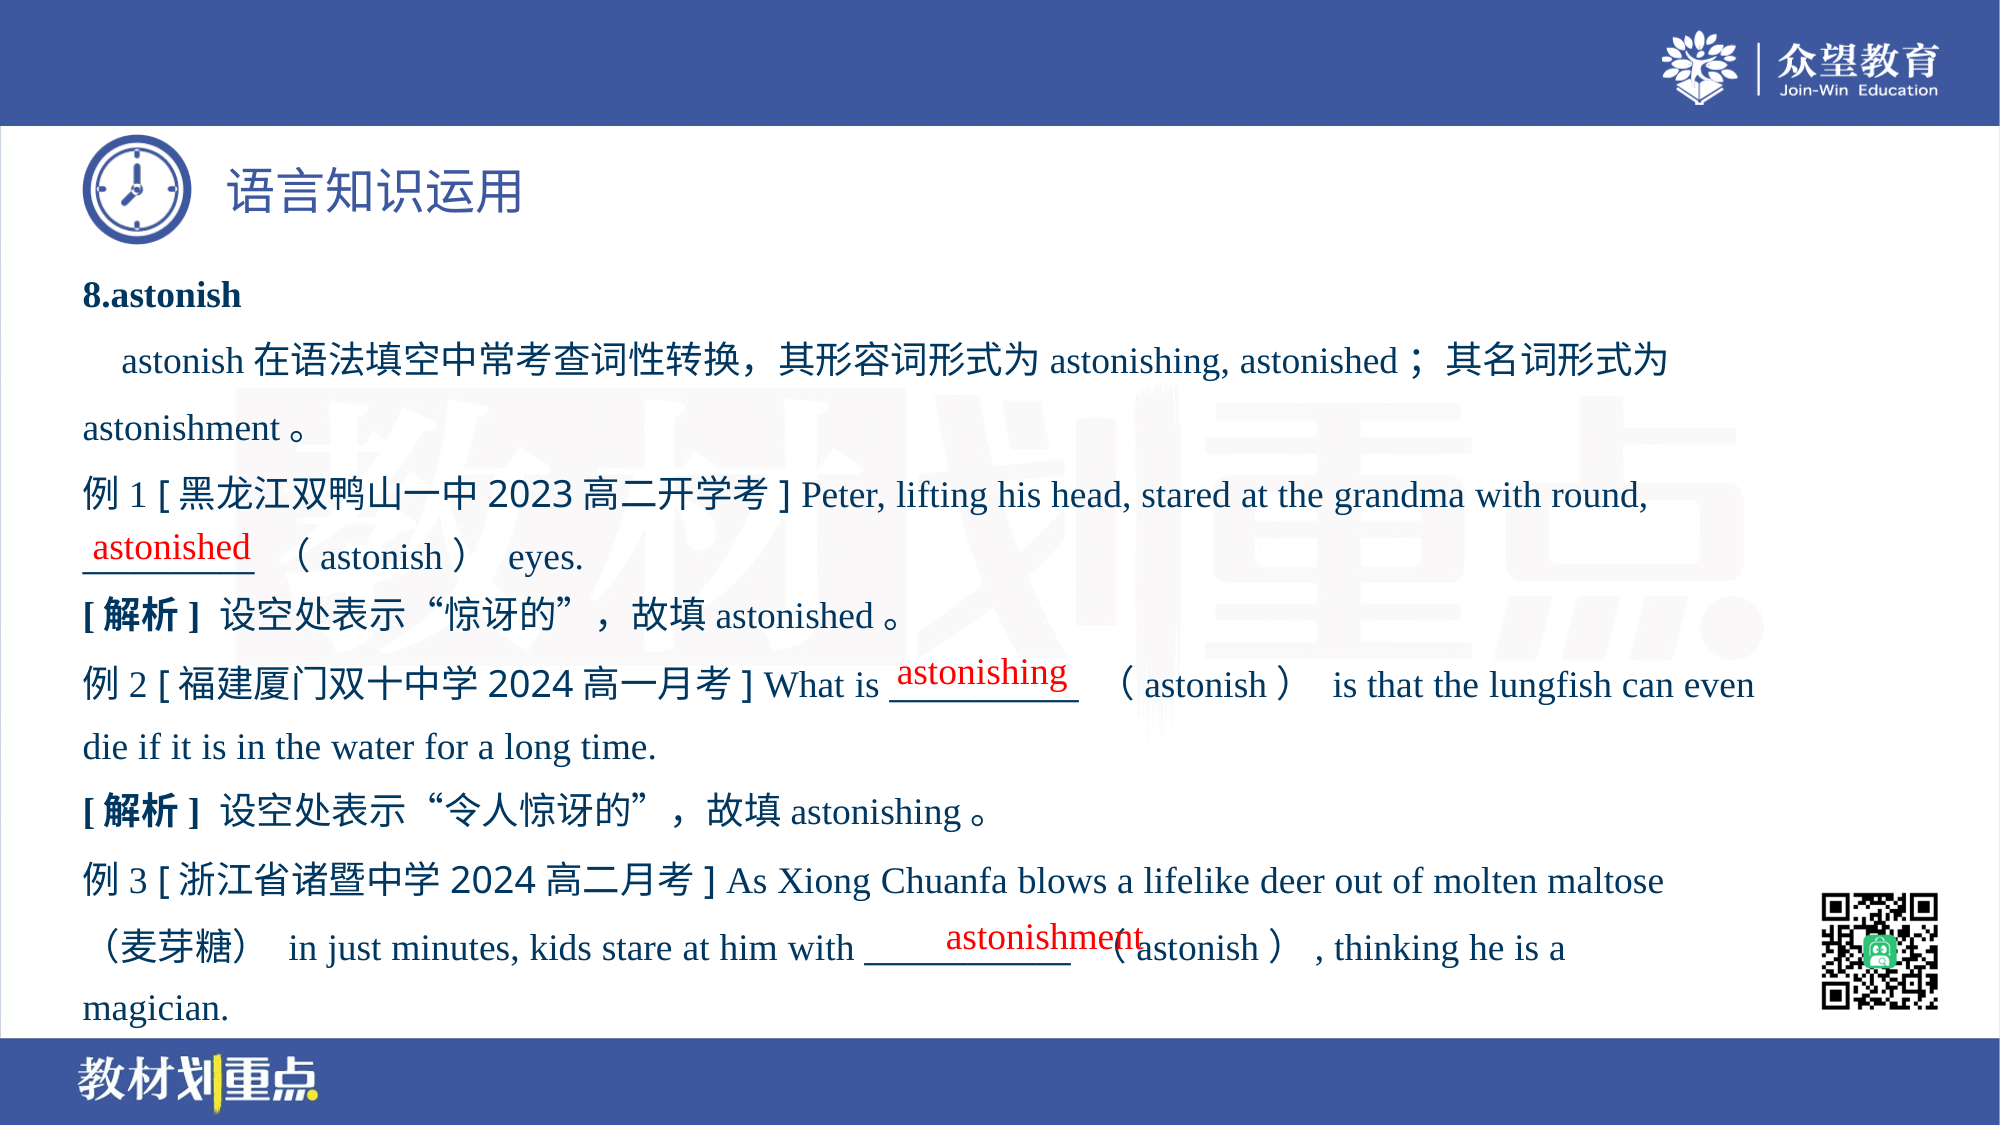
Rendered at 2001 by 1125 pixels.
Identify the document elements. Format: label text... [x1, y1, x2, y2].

text_box 例2 [福建厦门双十中学2024高一月考] What is ___________ （astonish） is that the lungfish can even die if it is in the water for a long time. [82, 638, 1817, 761]
text_box [解析] 设空处表示“惊讶的”，故填astonished。 [82, 573, 1817, 630]
text_box astonishing [883, 631, 1082, 687]
picture [0, 0, 2000, 1125]
text_box 例3 [浙江省诸暨中学2024高二月考] As Xiong Chuanfa blows a lifelike deer out of molten maltose （麦芽糖） in just minutes, kids stare at him with ____________ （astonish）, thinking he is a magician. [82, 834, 1817, 1023]
text_box [解析] 设空处表示“令人惊讶的”，故填astonishing。 [82, 769, 1817, 826]
text_box astonished [79, 506, 265, 562]
text_box 8.astonish astonish在语法填空中常考查词性转换，其形容词形式为astonishing, astonished；其名词形式为 astonishment。 例1 [黑龙江双鸭山一中2023高二开学考] Peter, lifting his head, stared at the grandma with round, __________ （astonish） eyes. [82, 248, 1817, 571]
text_box astonishment [932, 896, 1158, 952]
